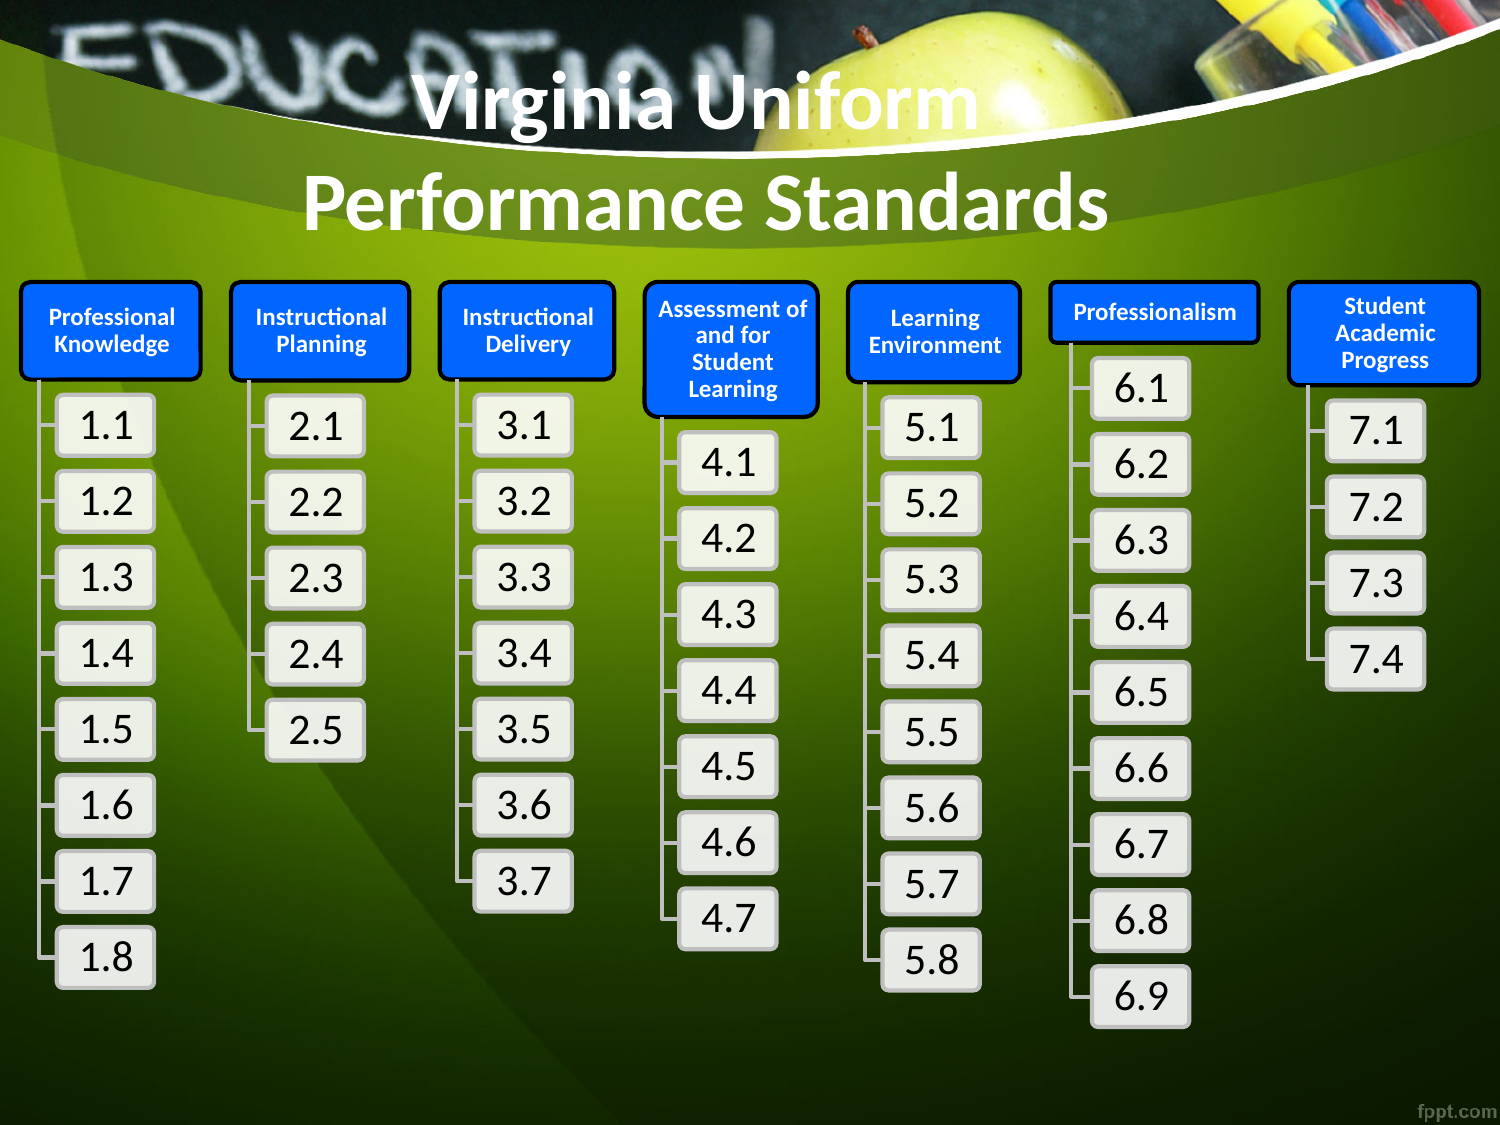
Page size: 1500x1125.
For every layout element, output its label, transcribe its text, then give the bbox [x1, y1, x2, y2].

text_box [20, 245, 1480, 1064]
picture [0, 0, 1500, 1125]
text_box Virginia Uniform Performance Standards [24, 39, 1388, 227]
